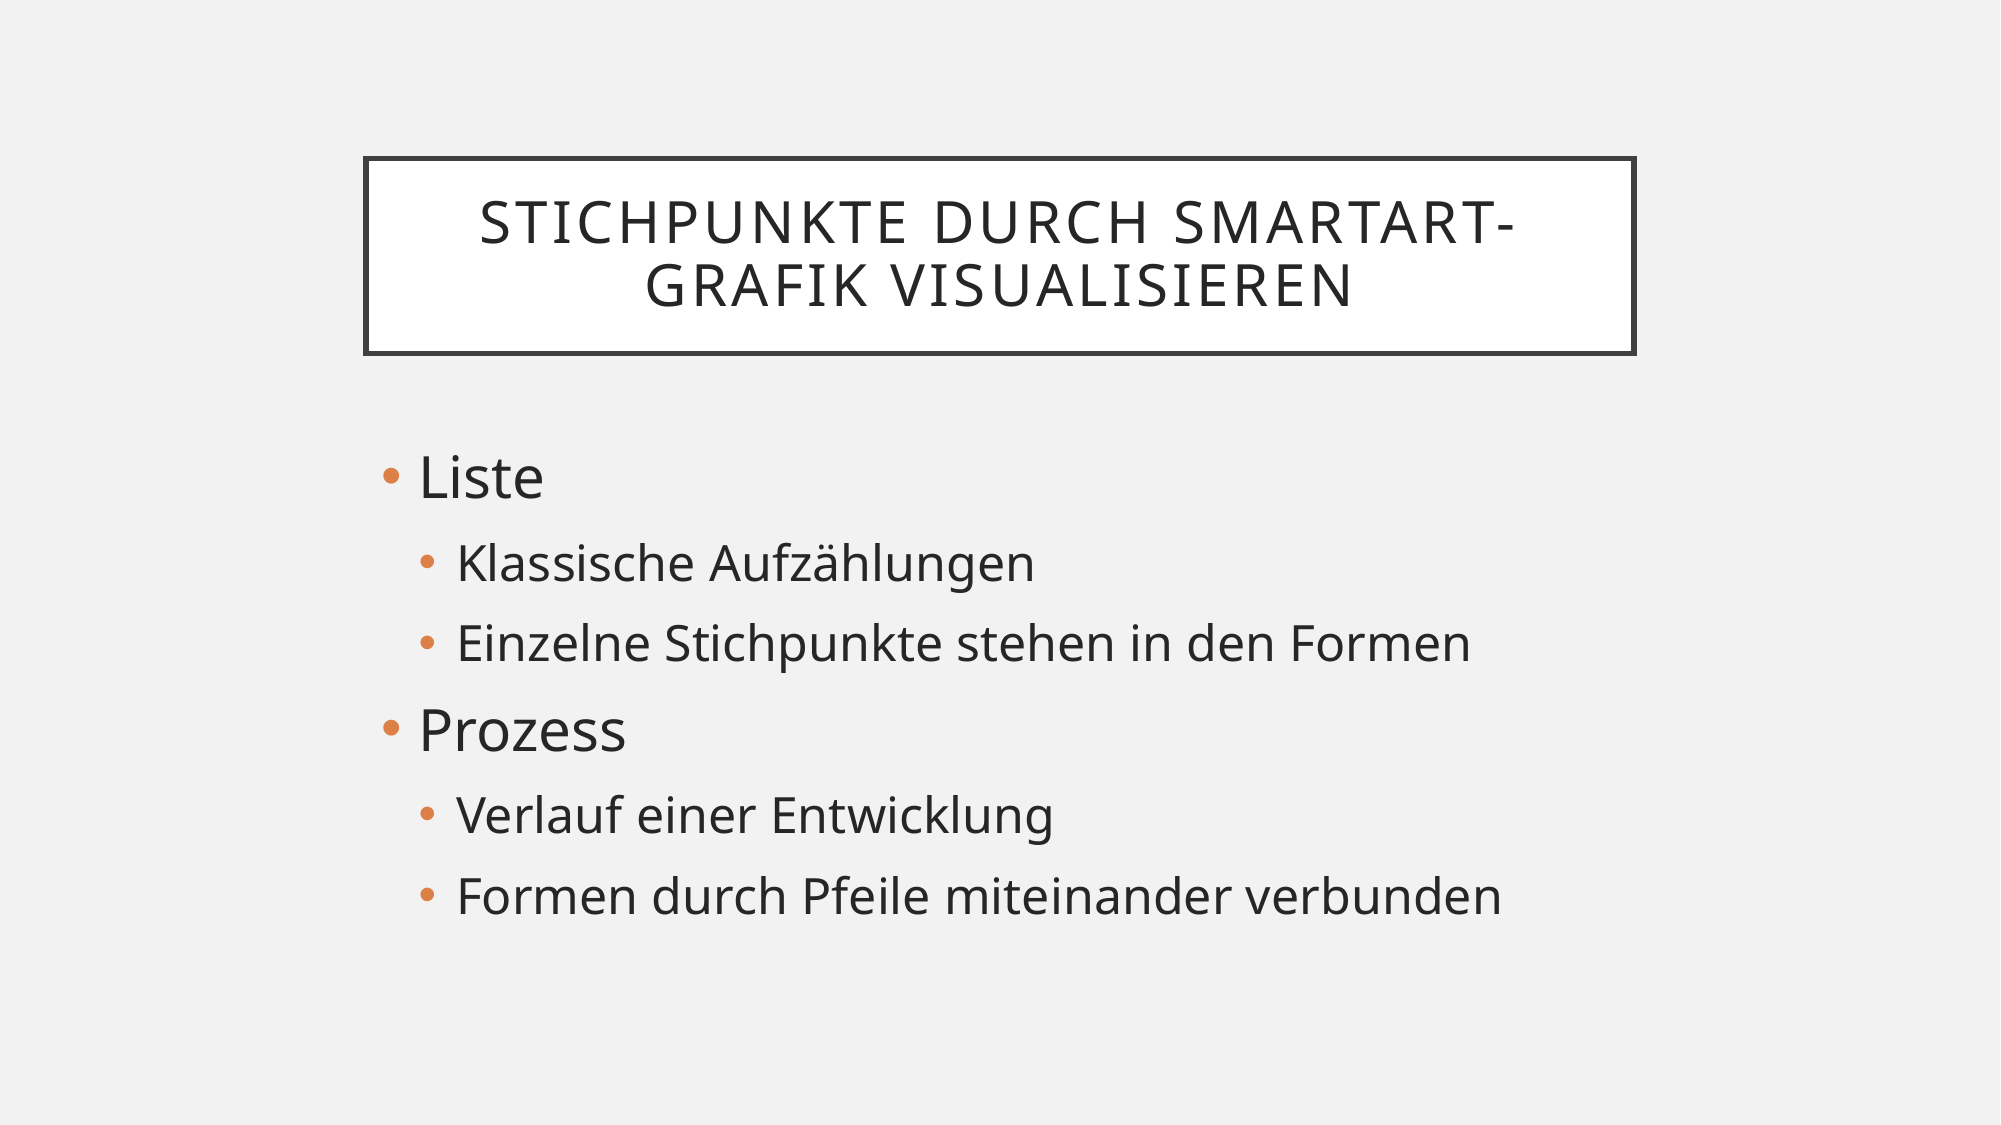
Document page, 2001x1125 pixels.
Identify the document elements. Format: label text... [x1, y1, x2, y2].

title Stichpunkte durch SmartArt-Grafik visualisieren [363, 156, 1637, 356]
list Liste Klassische Aufzählungen Einzelne Stichpunkte stehen in den Formen Prozess Verlauf einer Entwicklung Formen durch Pfeile miteinander verbunden [366, 432, 1634, 942]
